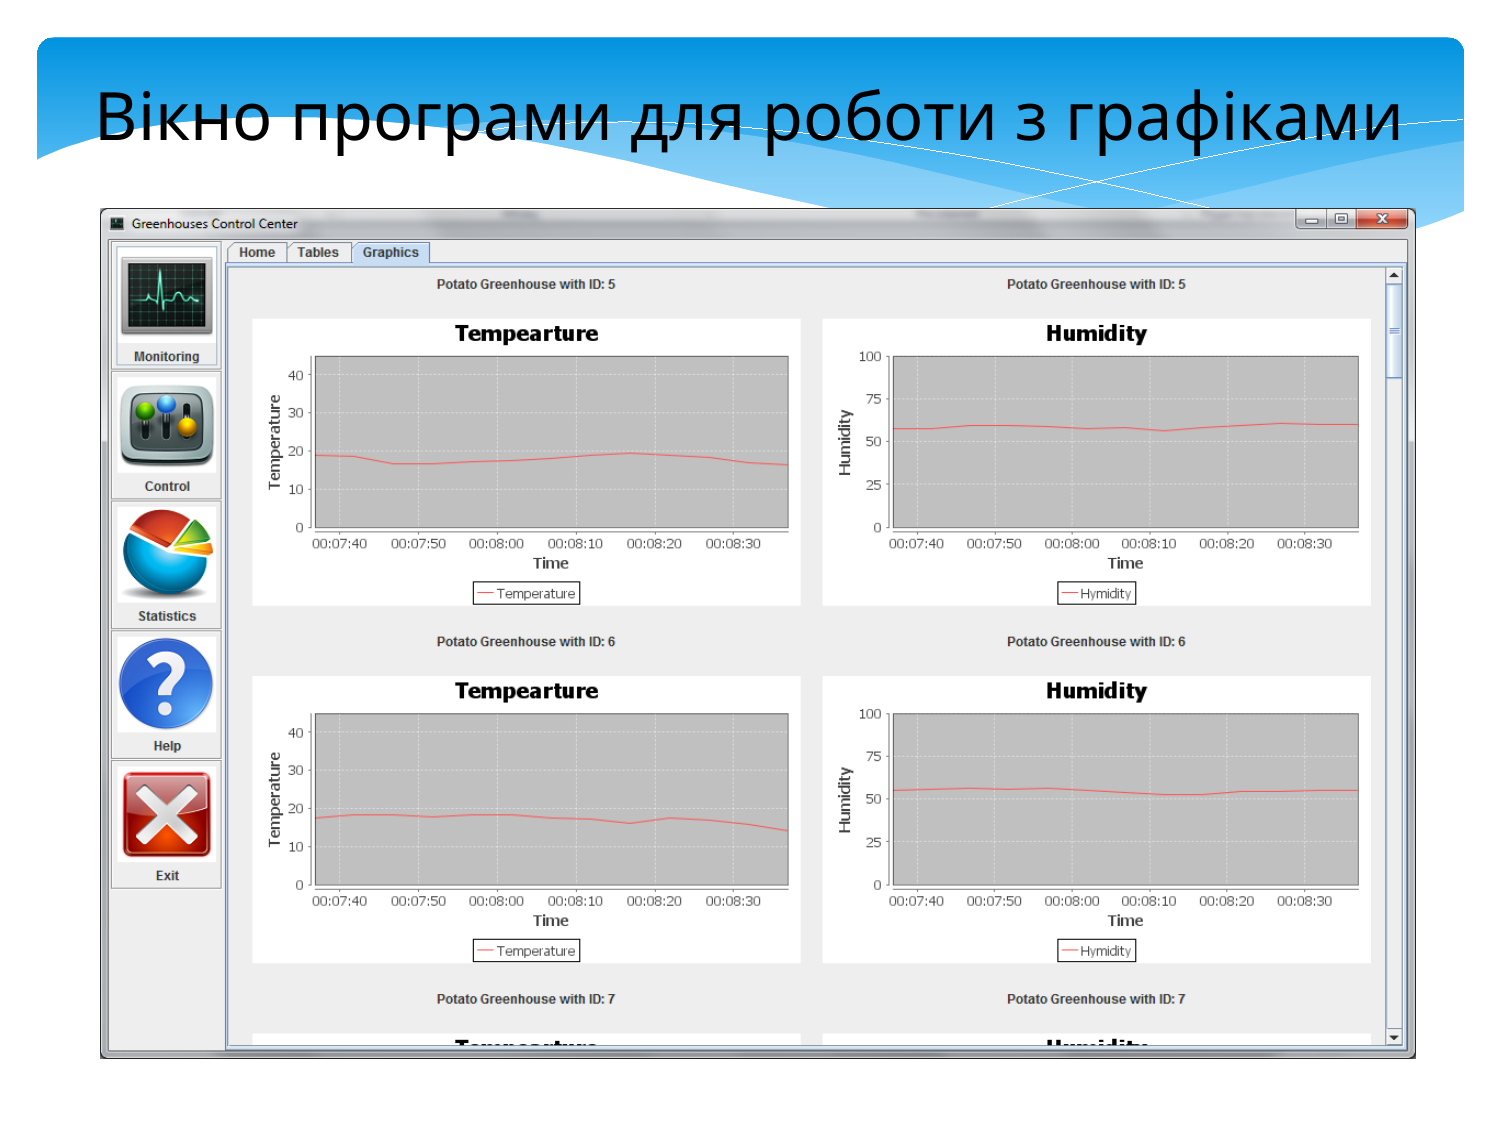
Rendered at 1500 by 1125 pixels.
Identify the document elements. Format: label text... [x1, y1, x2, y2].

picture [100, 207, 1416, 1059]
text_box Вікно програми для роботи з графіками [74, 66, 1425, 272]
